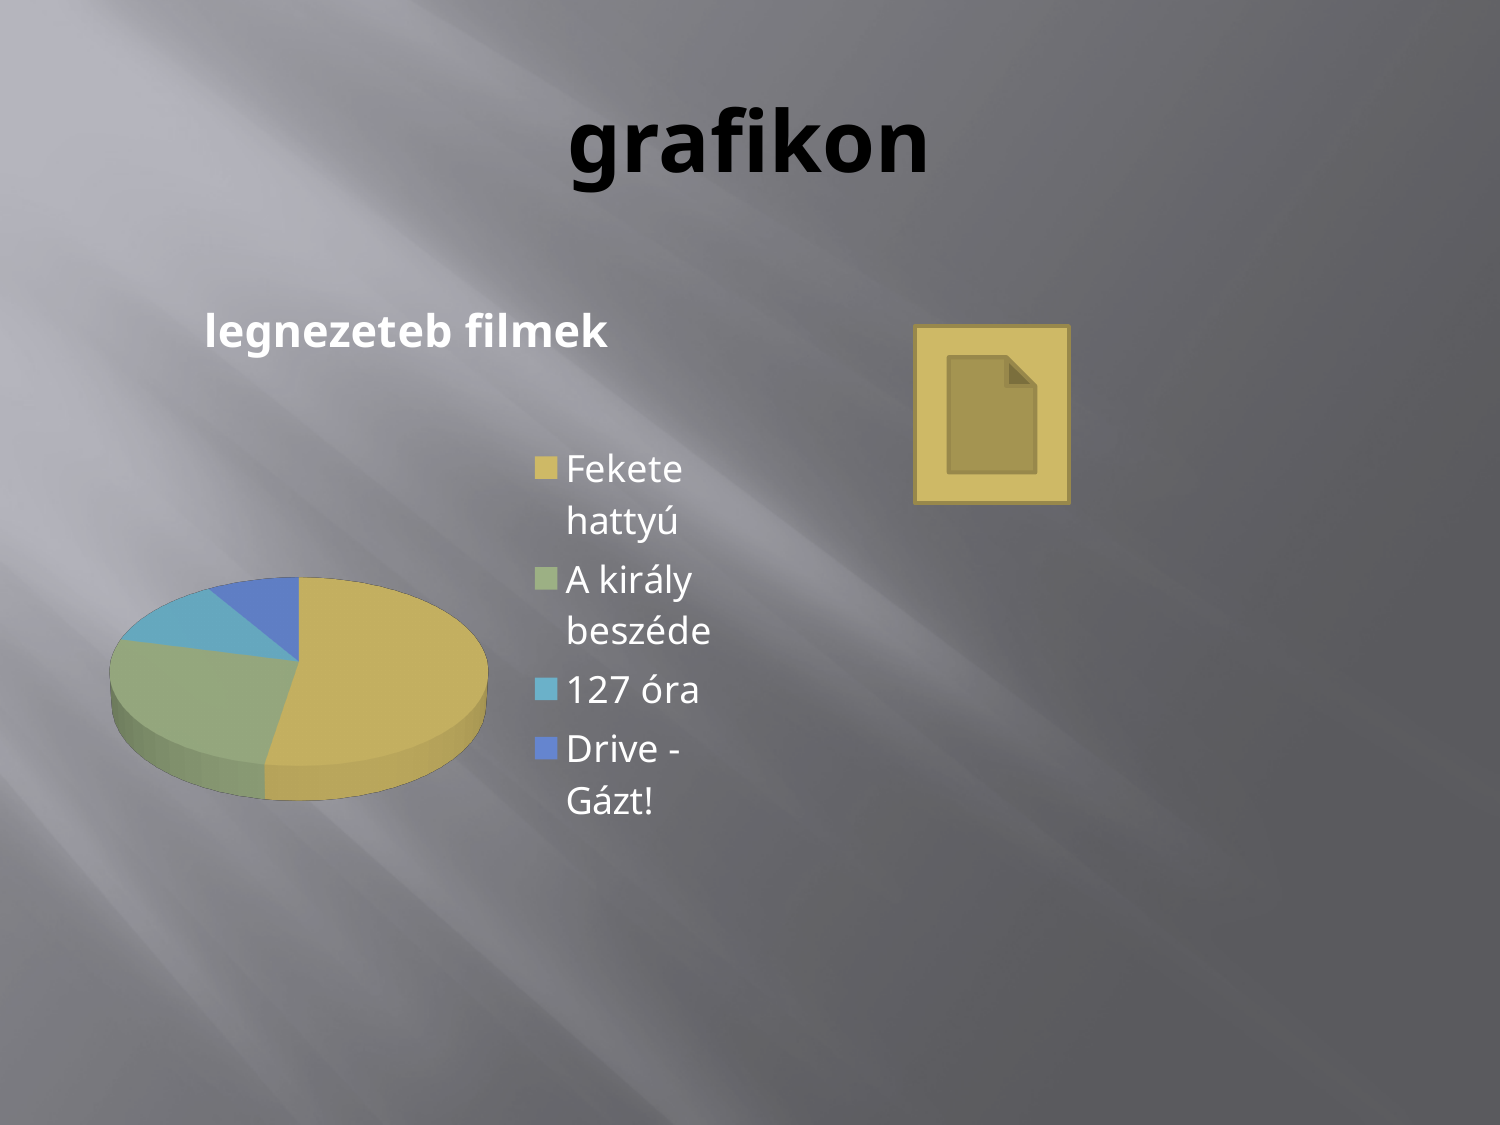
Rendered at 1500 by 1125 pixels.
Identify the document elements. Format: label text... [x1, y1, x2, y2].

chart [74, 262, 738, 1006]
title grafikon [75, 45, 1425, 233]
text_box [913, 324, 1071, 505]
